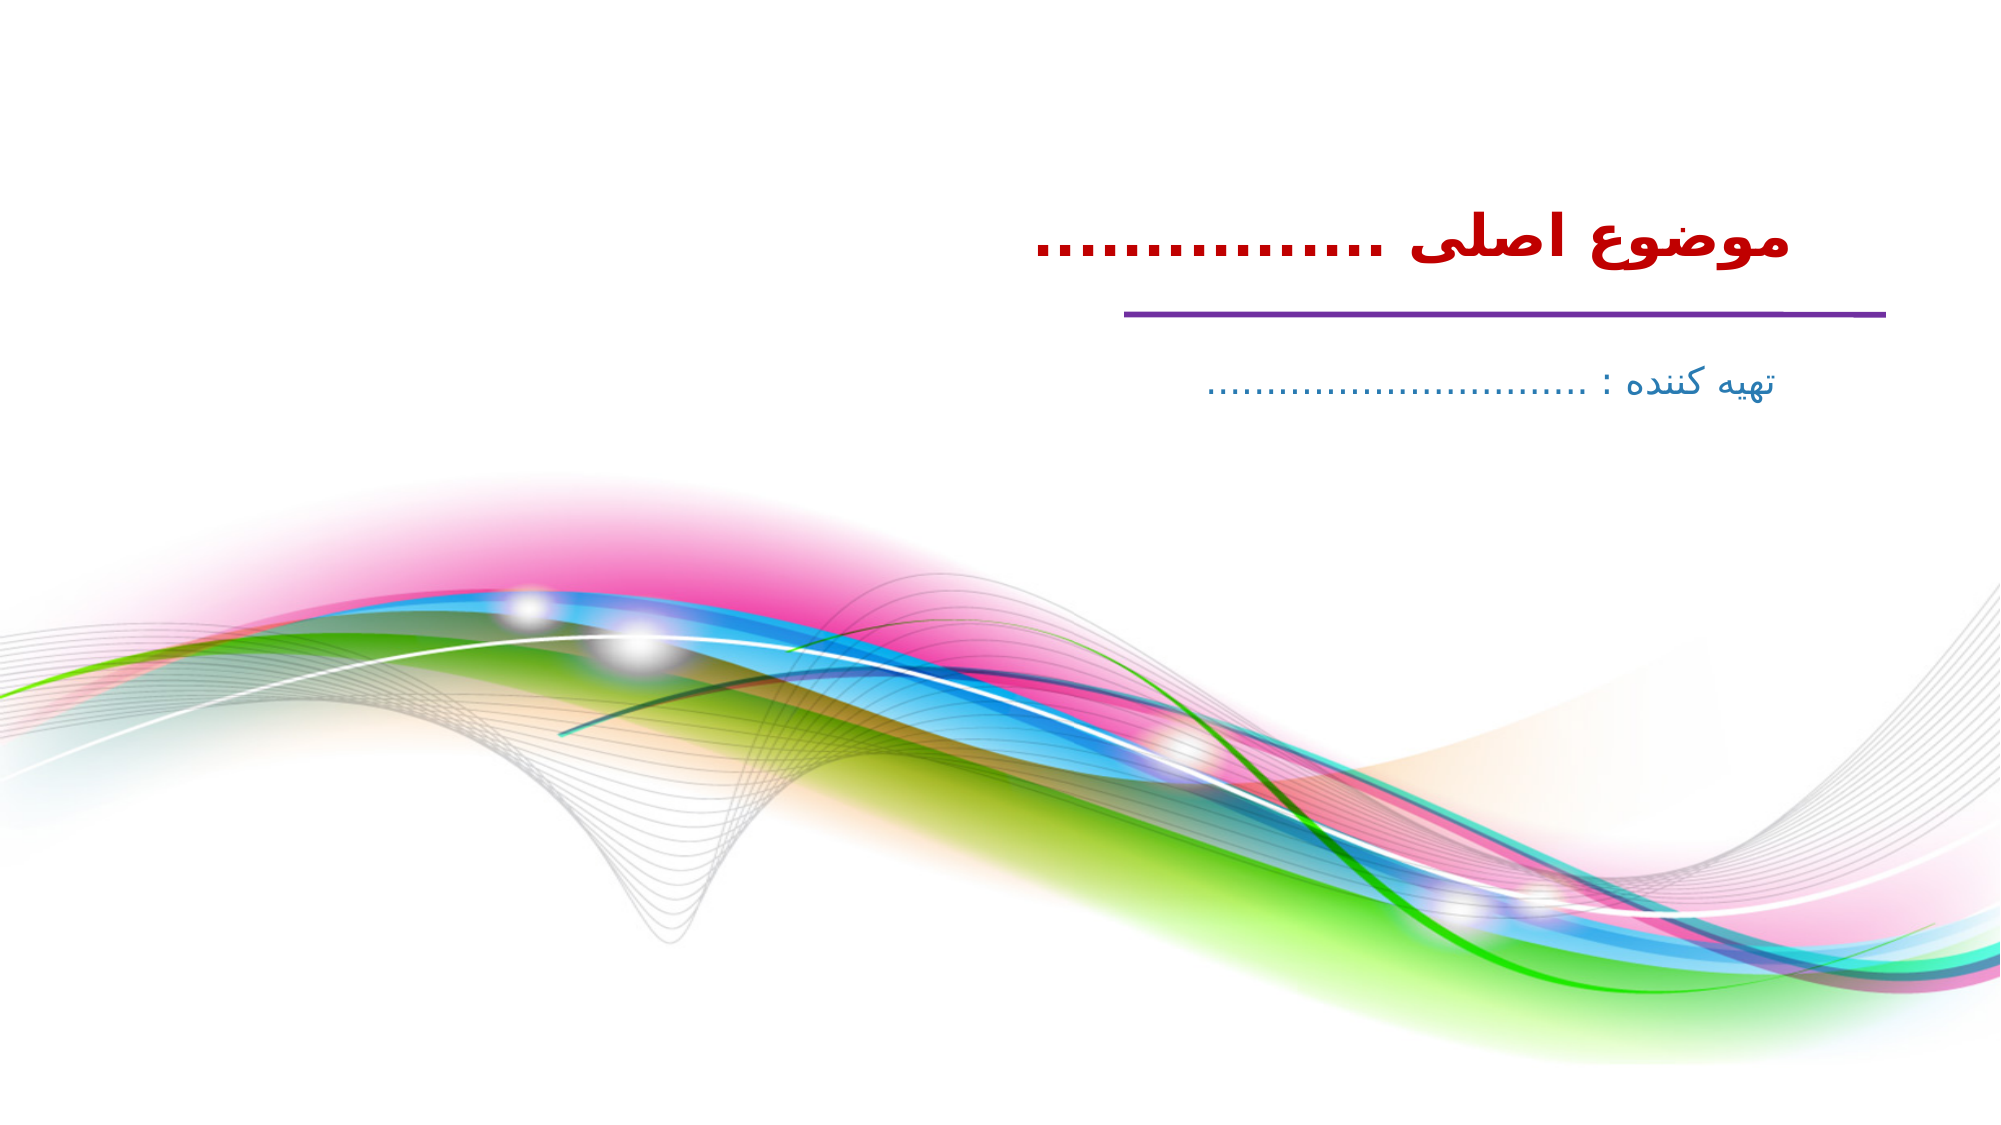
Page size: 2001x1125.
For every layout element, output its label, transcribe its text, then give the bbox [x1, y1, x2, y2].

subtitle تهیه کننده : ................................ [1141, 349, 1792, 418]
title موضوع اصلی ................ [1017, 194, 1963, 314]
picture [0, 290, 2000, 1125]
